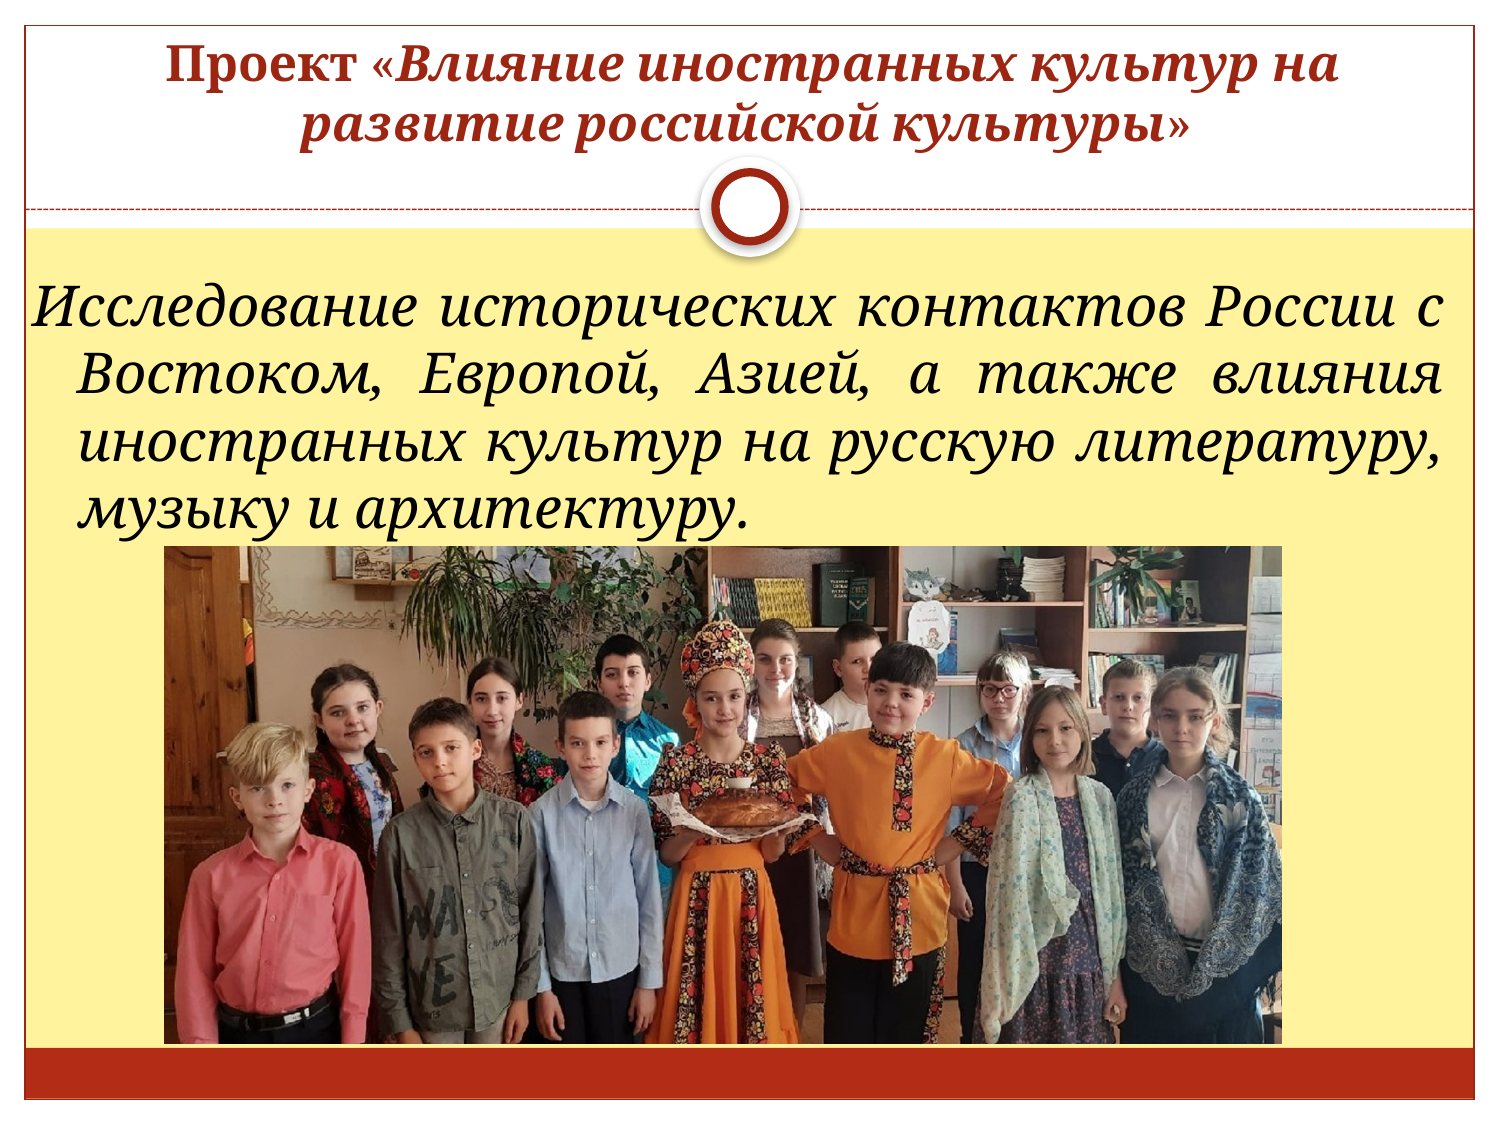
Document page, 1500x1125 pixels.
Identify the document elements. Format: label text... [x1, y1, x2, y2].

title Проект «Влияние иностранных культур на развитие российской культуры» [53, 19, 1454, 219]
picture [163, 546, 1282, 1045]
list Исследование исторических контактов России с Востоком, Европой, Азией, а также влияния иностранных культур на русскую литературу, музыку и архитектуру. [17, 262, 1459, 575]
